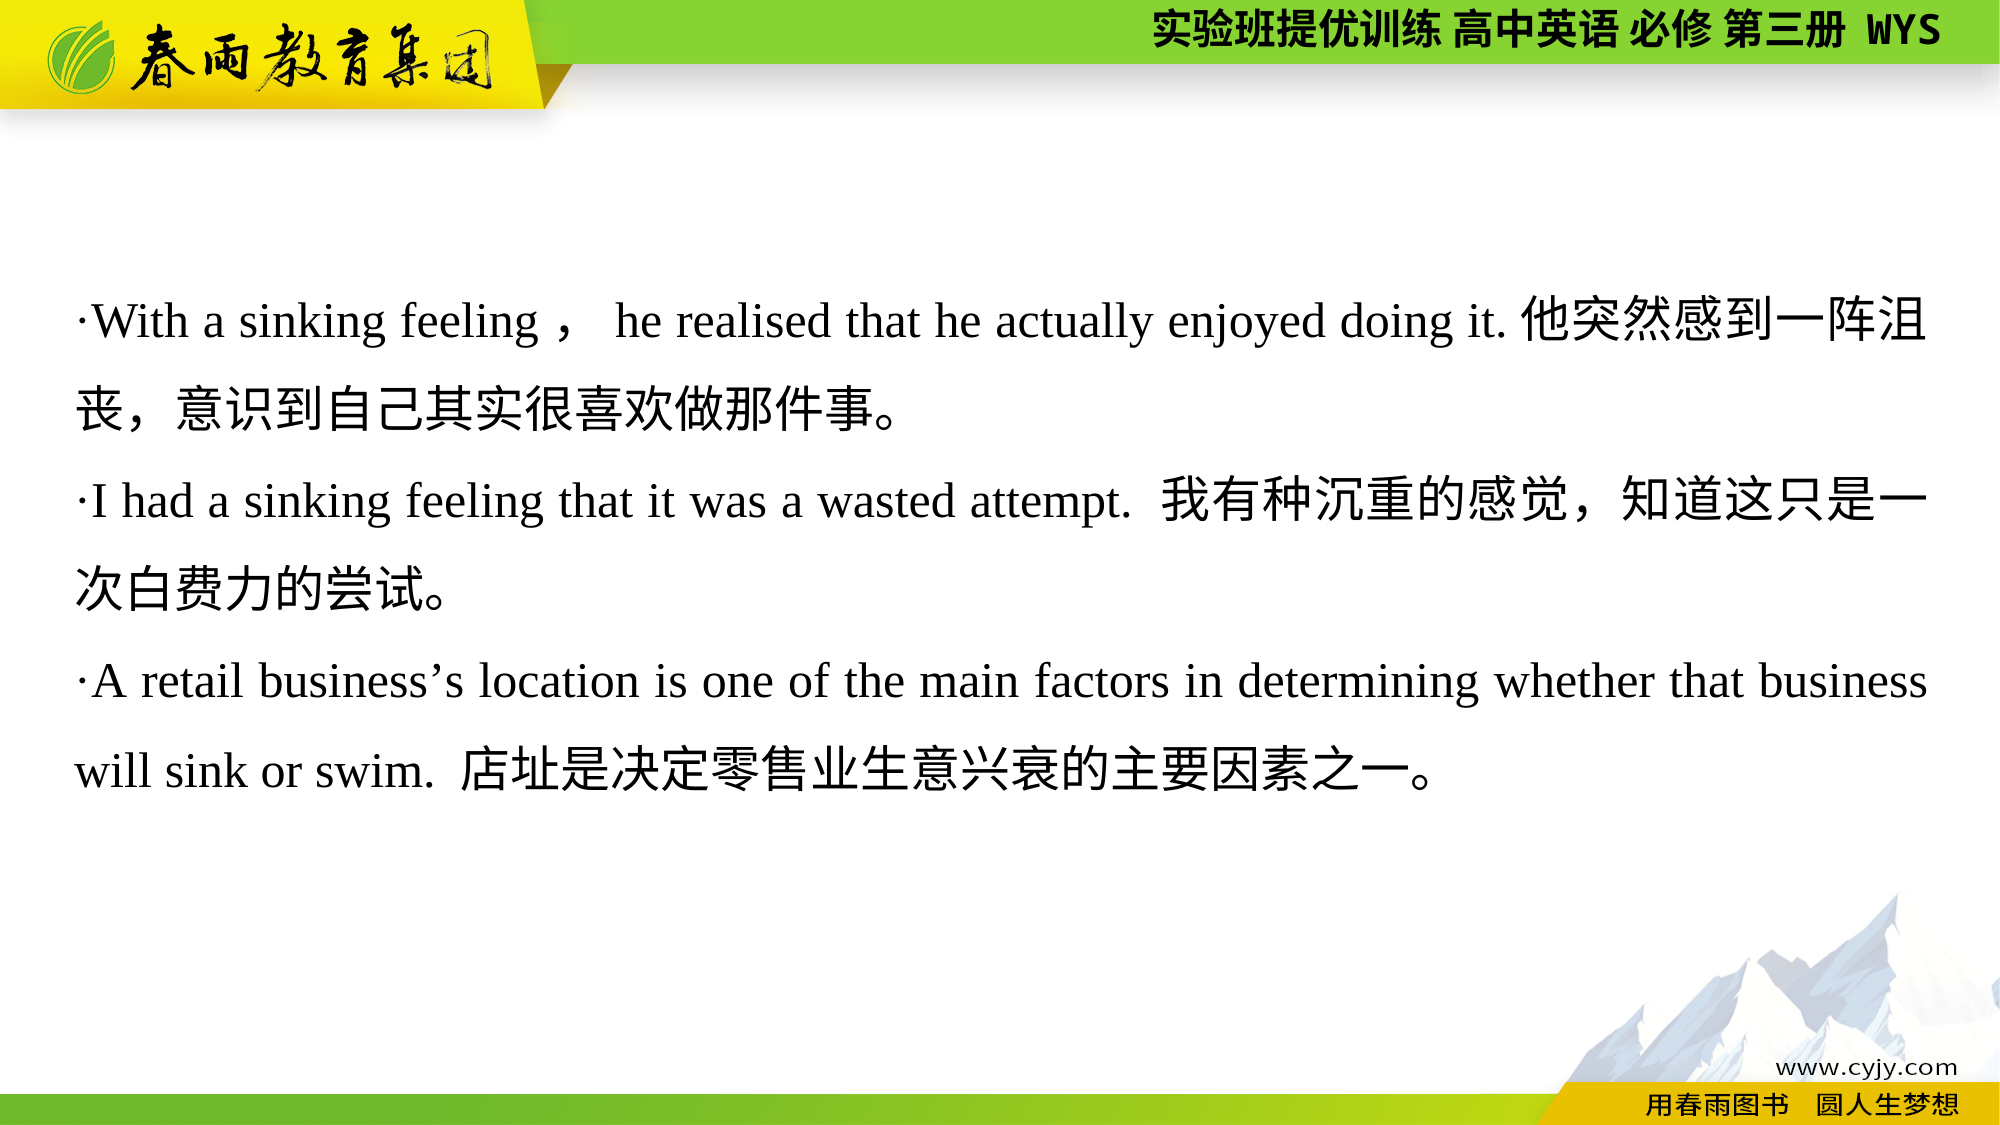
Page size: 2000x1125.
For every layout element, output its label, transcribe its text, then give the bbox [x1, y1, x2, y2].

list ·With a sinking feeling，he realised that he actually enjoyed doing it.他突然感到一阵沮丧，意识到自己其实很喜欢做那件事。 ·I had a sinking feeling that it was a wasted attempt. 我有种沉重的感觉，知道这只是一次白费力的尝试。 ·A retail business’s location is one of the main factors in determining whether that business will sink or swim. 店址是决定零售业生意兴衰的主要因素之一。 [59, 249, 1944, 799]
picture [0, 0, 2000, 1125]
